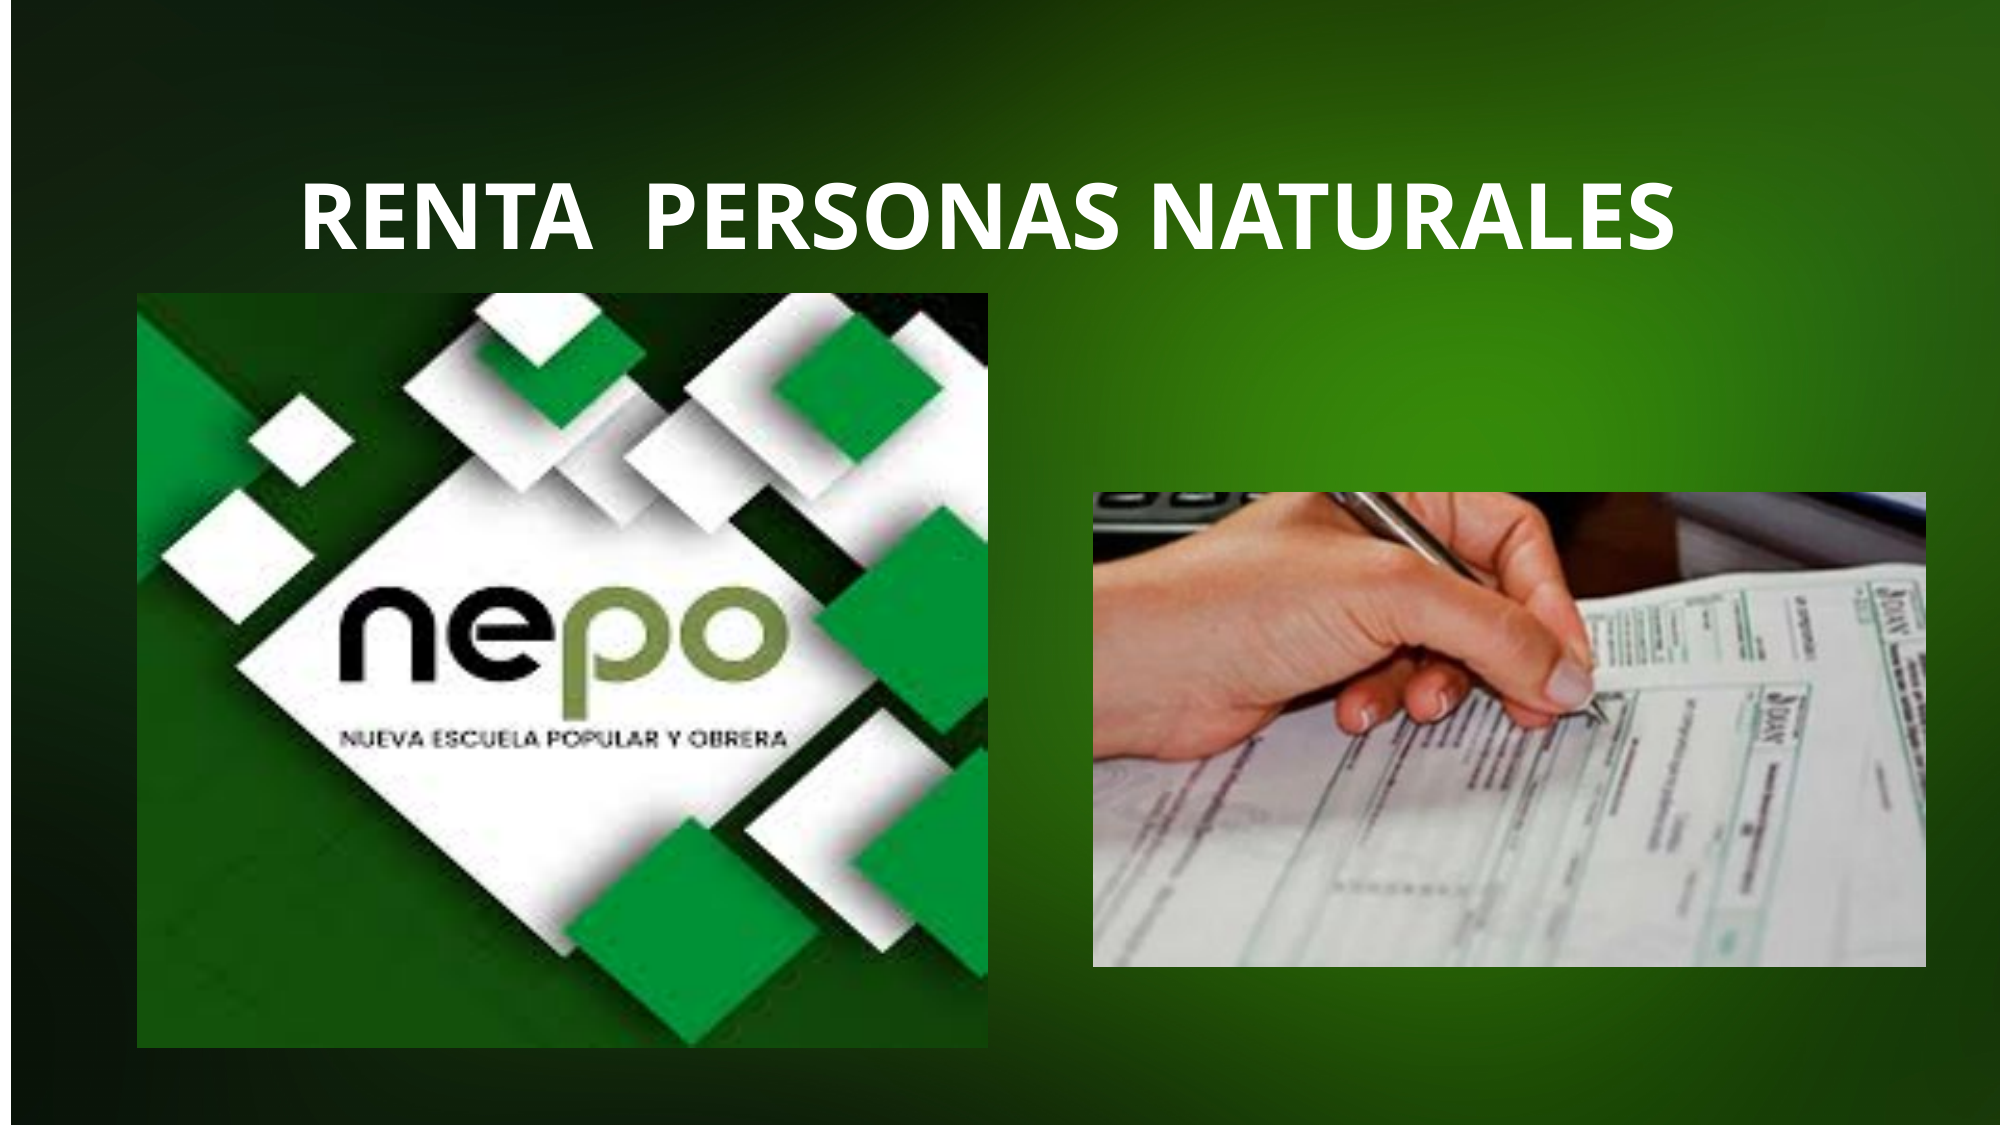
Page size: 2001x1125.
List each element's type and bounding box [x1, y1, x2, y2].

list [1093, 492, 1925, 967]
picture [11, 0, 2000, 1125]
